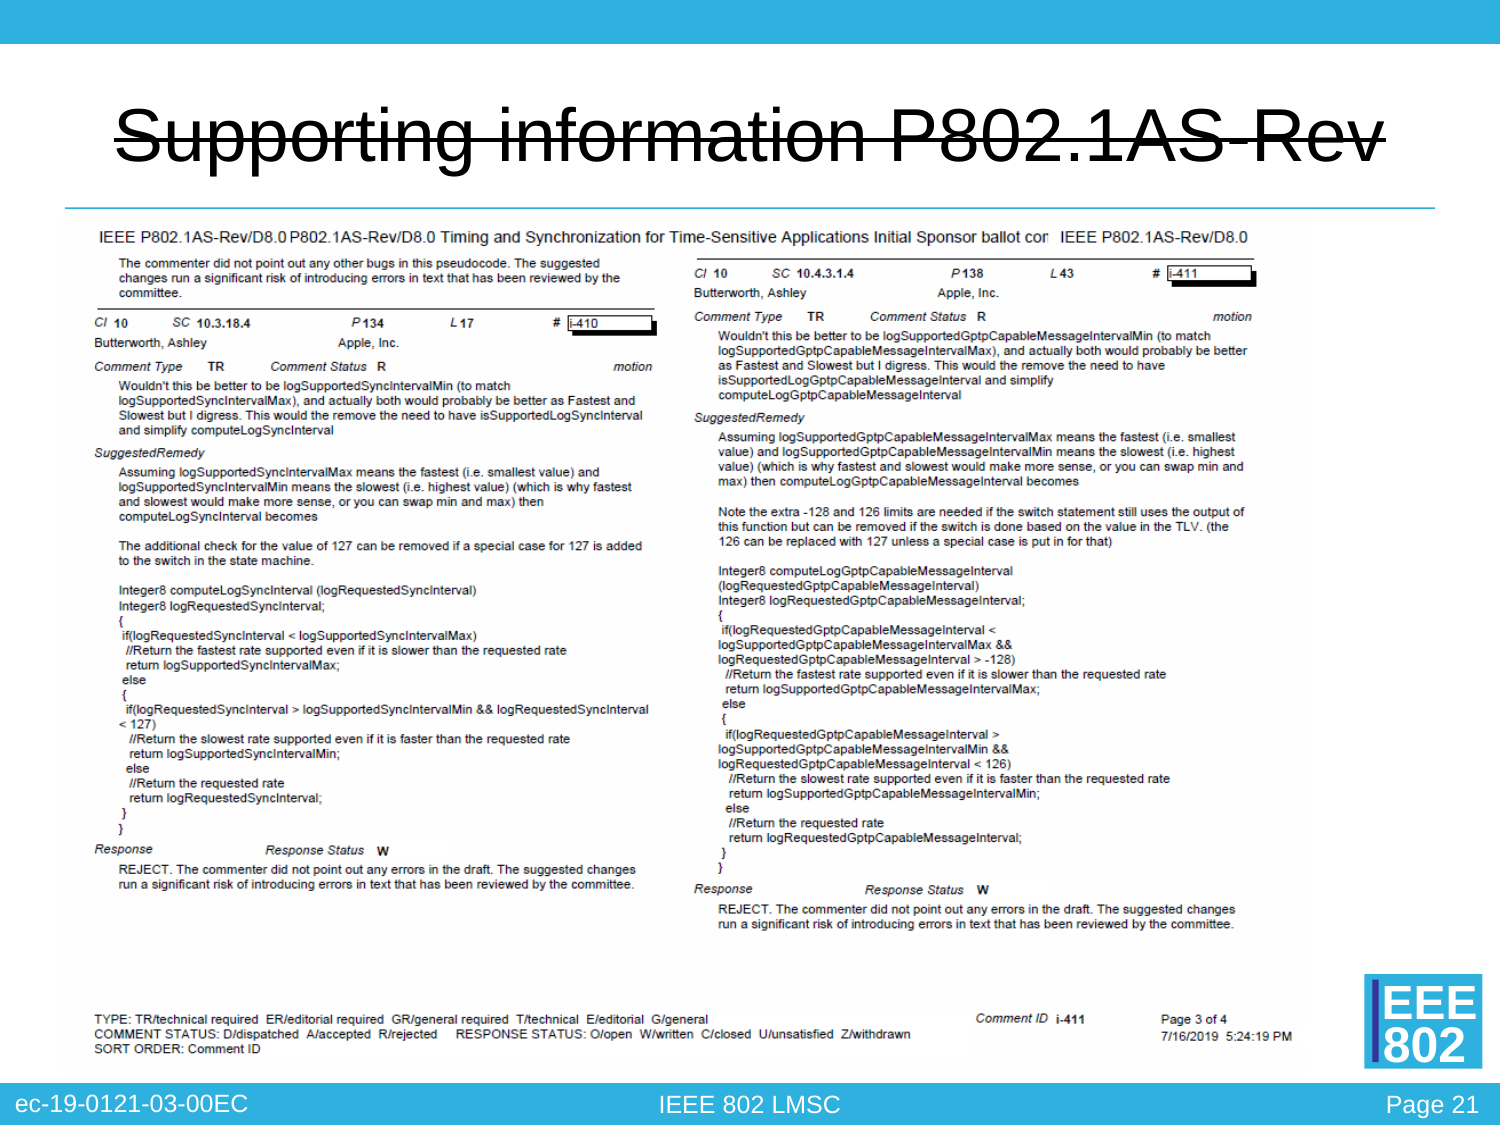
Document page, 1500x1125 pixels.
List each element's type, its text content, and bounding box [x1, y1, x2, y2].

picture [62, 212, 1307, 1075]
title Supporting information P802.1AS-Rev [75, 66, 1425, 197]
